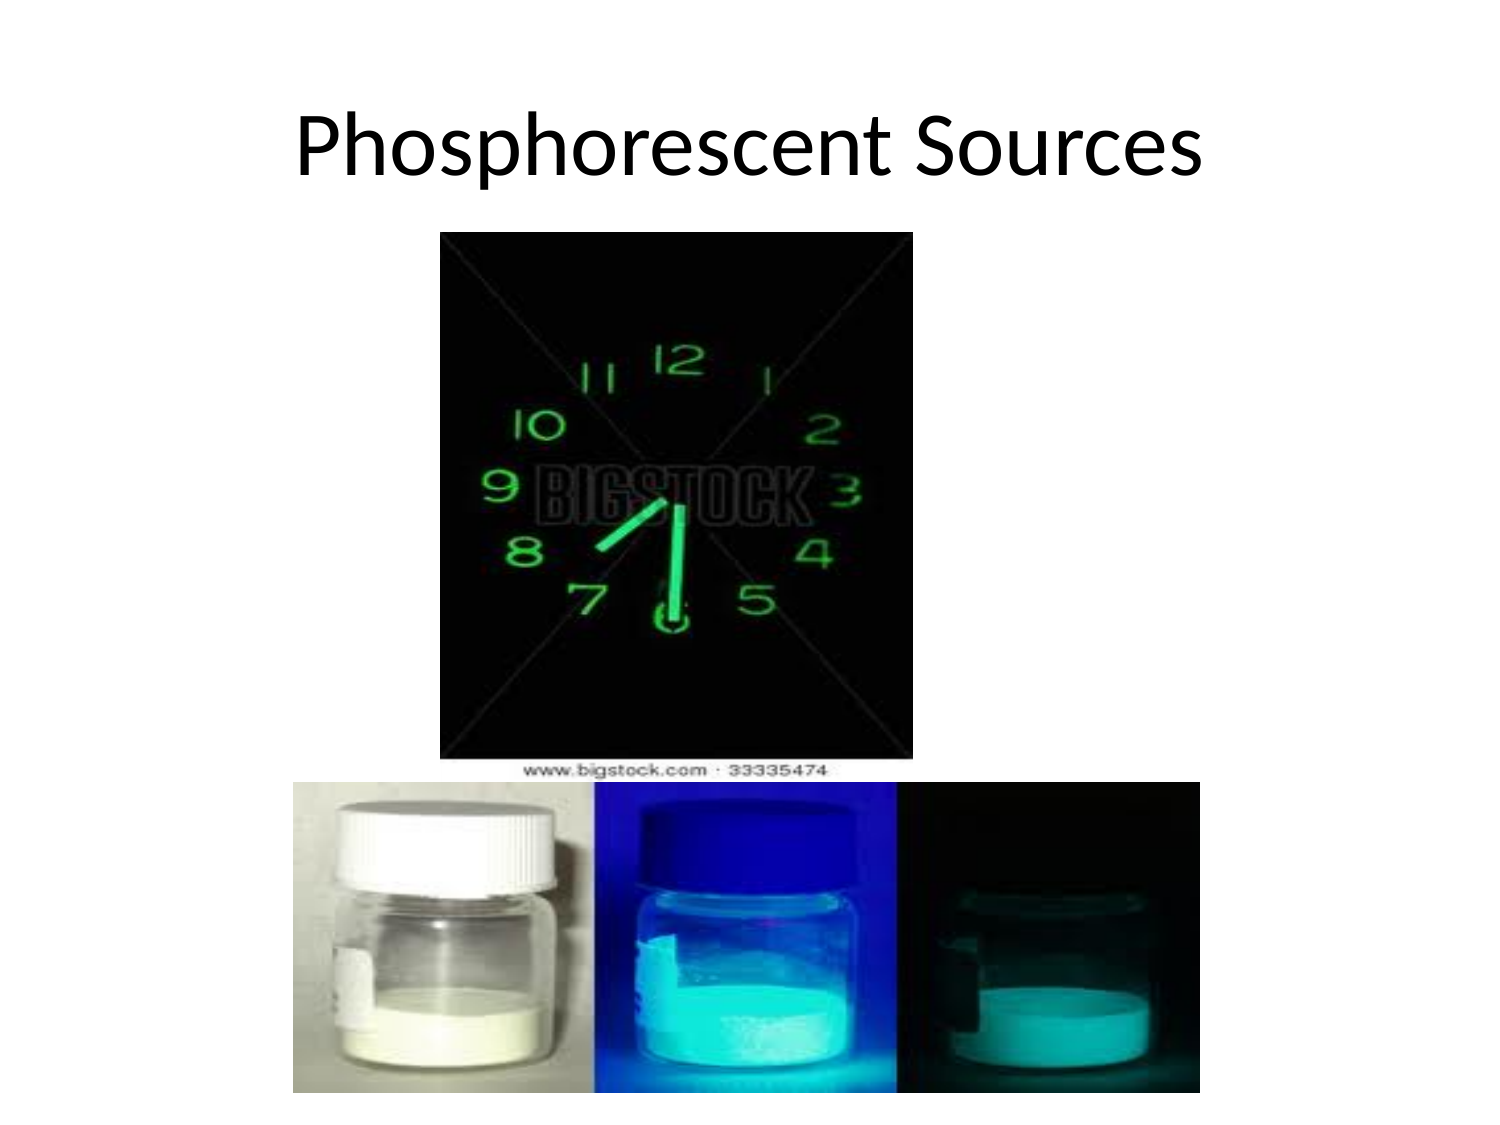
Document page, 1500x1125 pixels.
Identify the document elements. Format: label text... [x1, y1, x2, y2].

title Phosphorescent Sources [75, 45, 1425, 233]
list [0, 232, 1354, 783]
picture [293, 782, 1201, 1094]
